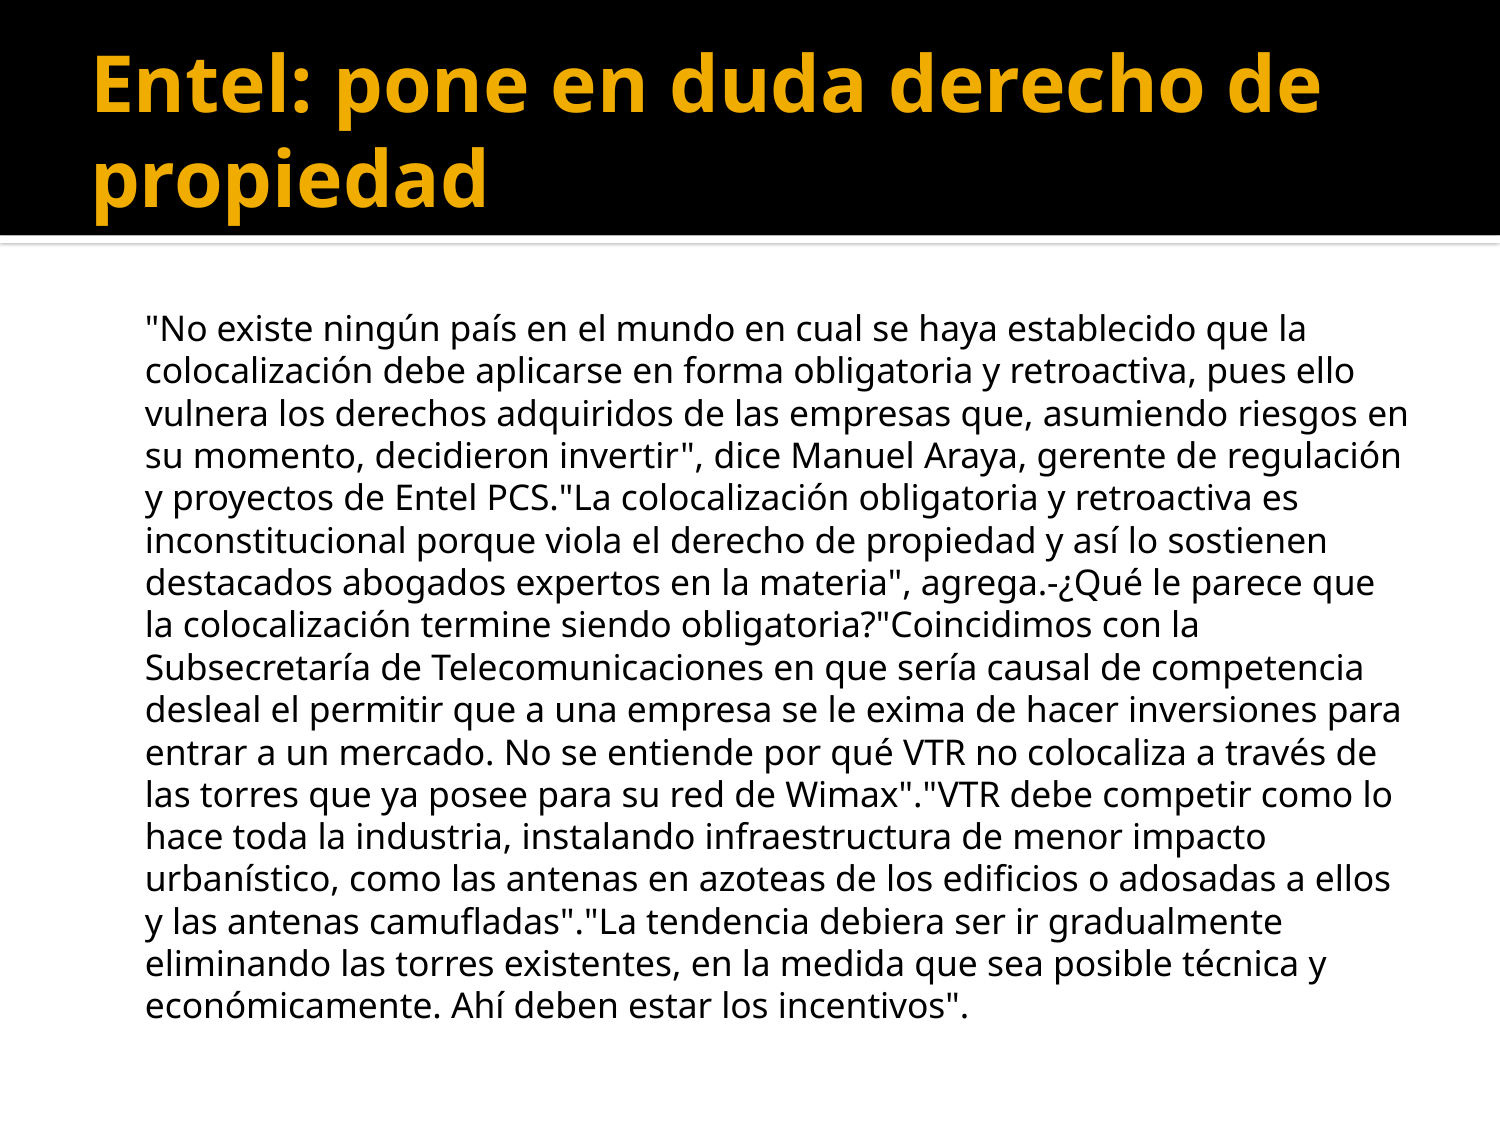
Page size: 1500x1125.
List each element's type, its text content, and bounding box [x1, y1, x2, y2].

list "No existe ningún país en el mundo en cual se haya establecido que la colocalización debe aplicarse en forma obligatoria y retroactiva, pues ello vulnera los derechos adquiridos de las empresas que, asumiendo riesgos en su momento, decidieron invertir", dice Manuel Araya, gerente de regulación y proyectos de Entel PCS."La colocalización obligatoria y retroactiva es inconstitucional porque viola el derecho de propiedad y así lo sostienen destacados abogados expertos en la materia", agrega.-¿Qué le parece que la colocalización termine siendo obligatoria?"Coincidimos con la Subsecretaría de Telecomunicaciones en que sería causal de competencia desleal el permitir que a una empresa se le exima de hacer inversiones para entrar a un mercado. No se entiende por qué VTR no colocaliza a través de las torres que ya posee para su red de Wimax"."VTR debe competir como lo hace toda la industria, instalando infraestructura de menor impacto urbanístico, como las antenas en azoteas de los edificios o adosadas a ellos y las antenas camufladas"."La tendencia debiera ser ir gradualmente eliminando las torres existentes, en la medida que sea posible técnica y económicamente. Ahí deben estar los incentivos". [75, 291, 1425, 1050]
title Entel: pone en duda derecho de propiedad [75, 25, 1425, 231]
